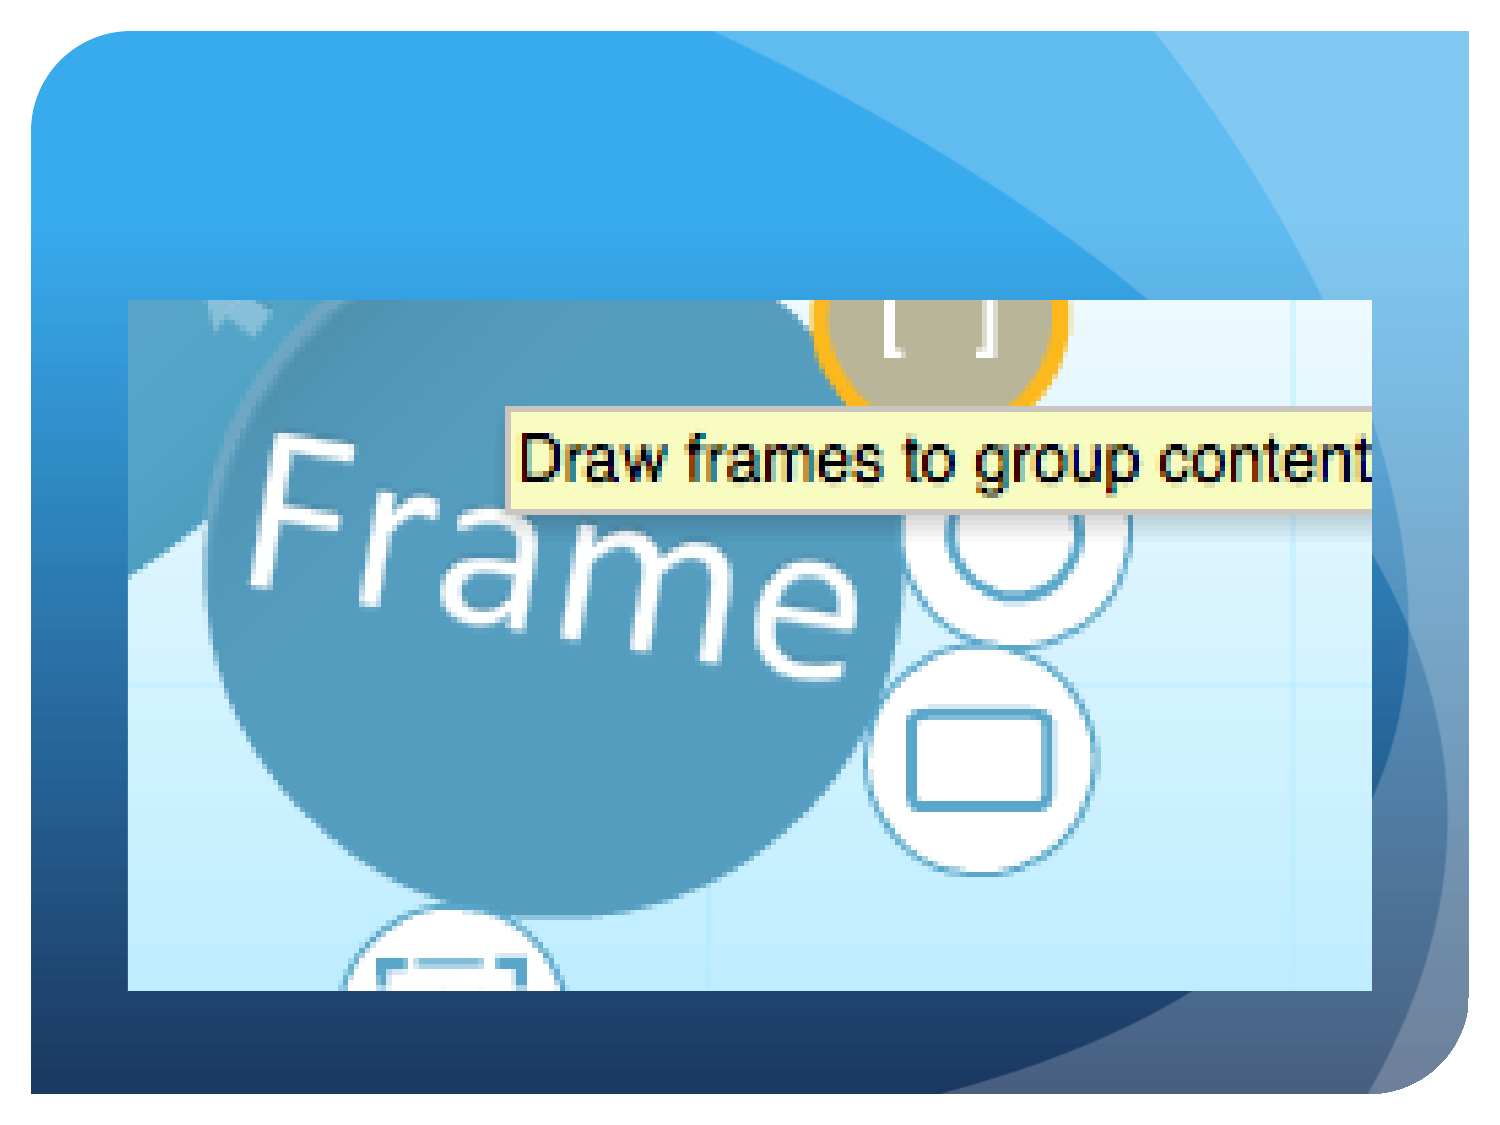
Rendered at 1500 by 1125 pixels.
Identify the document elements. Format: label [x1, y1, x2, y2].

picture [24, 30, 1473, 1094]
list [127, 299, 1373, 991]
